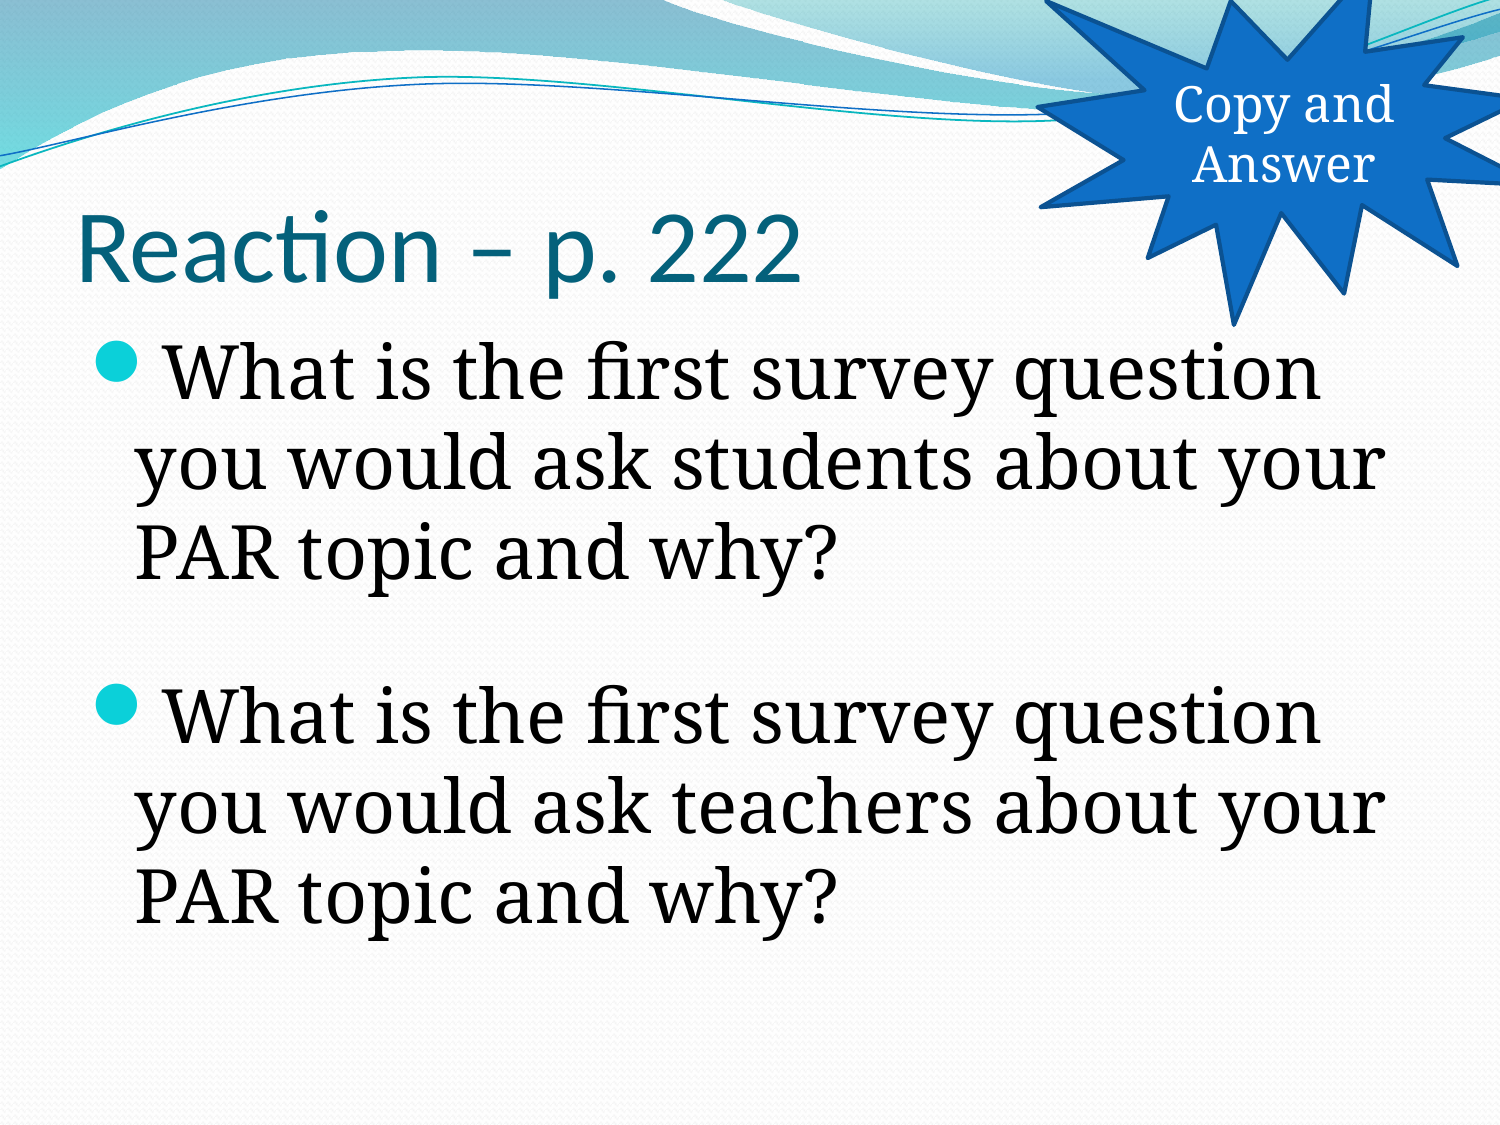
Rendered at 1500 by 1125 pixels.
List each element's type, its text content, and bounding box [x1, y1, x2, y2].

list What is the first survey question you would ask students about your PAR topic and why? What is the first survey question you would ask teachers about your PAR topic and why? [75, 317, 1425, 1038]
text_box Copy and Answer [1035, 0, 1500, 328]
title Reaction – p. 222 [1246, 210, 1425, 303]
title Reaction – p. 222 [75, 115, 1227, 303]
